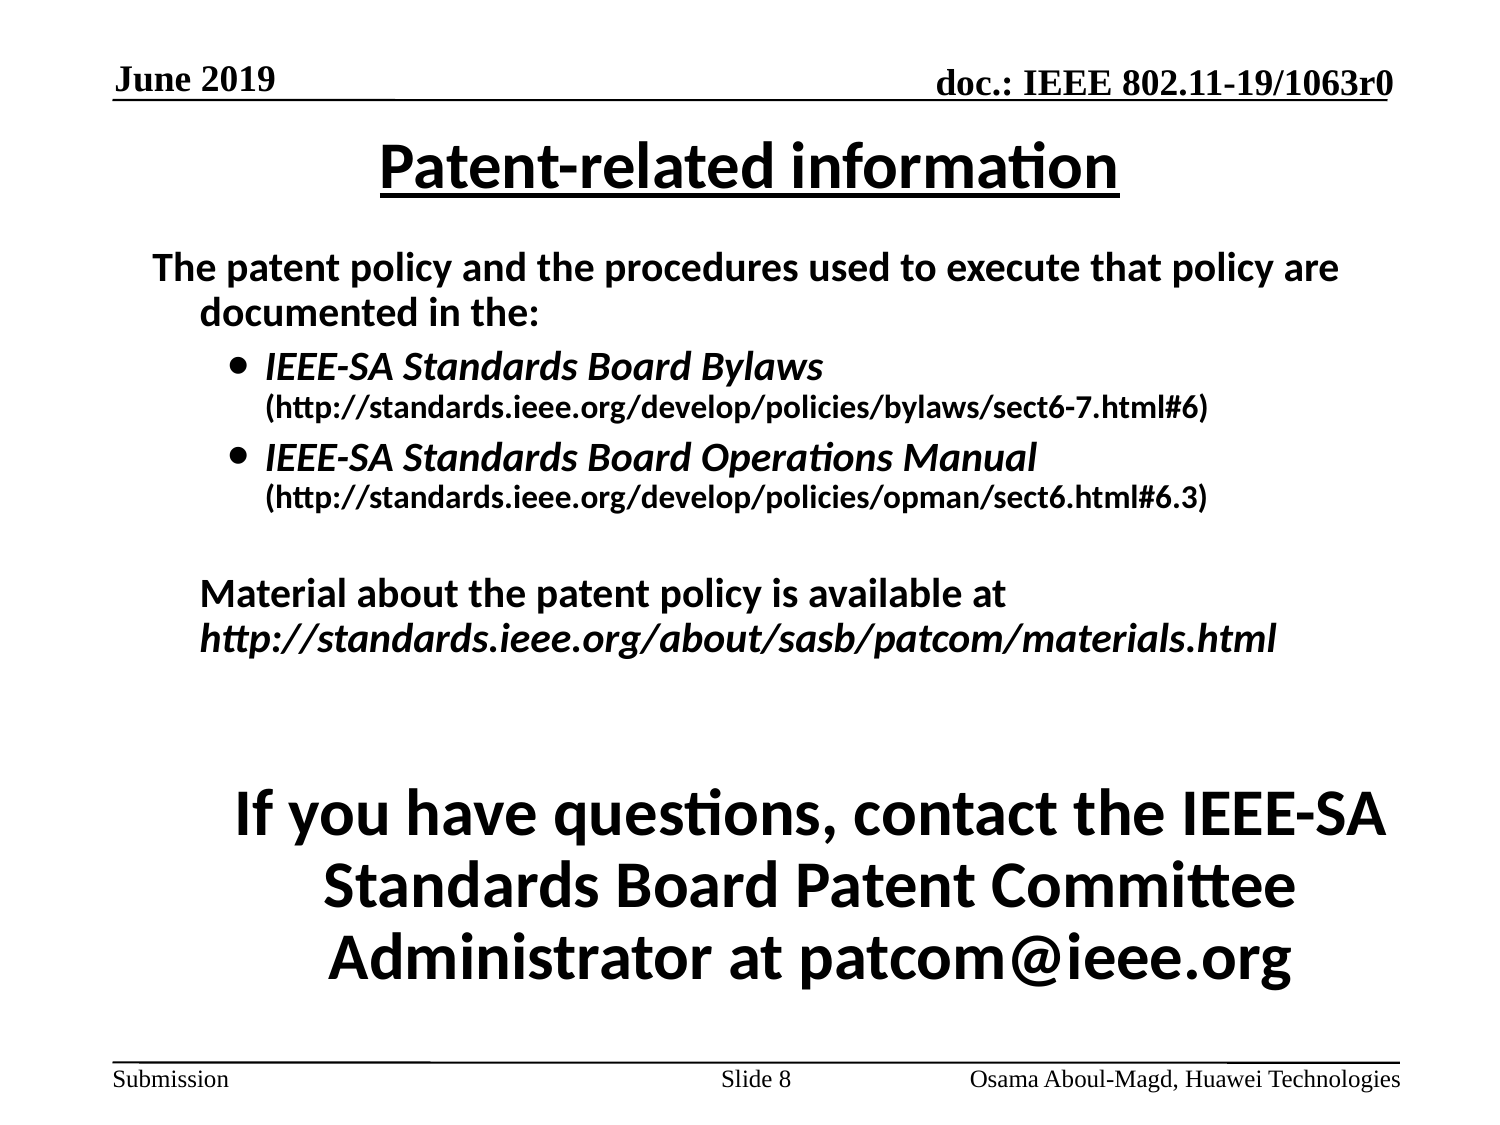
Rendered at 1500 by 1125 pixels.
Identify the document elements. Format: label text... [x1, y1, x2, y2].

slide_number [114, 54, 423, 100]
footer Osama Aboul-Magd, Huawei Technologies [878, 1061, 1402, 1093]
title Patent-related information [112, 74, 1388, 237]
slide_number Slide 8 [712, 1061, 800, 1123]
list The patent policy and the procedures used to execute that policy are documented in the: IEEE-SA Standards Board Bylaws (http://standards.ieee.org/develop/policies/bylaws/sect6-7.html#6) IEEE-SA Standards Board Operations Manual (http://standards.ieee.org/develop/policies/opman/sect6.html#6.3) Material about the patent policy is available at http://standards.ieee.org/about/sasb/patcom/materials.html If you have questions, contact the IEEE-SA Standards Board Patent Committee Administrator at patcom@ieee.org [62, 237, 1438, 913]
